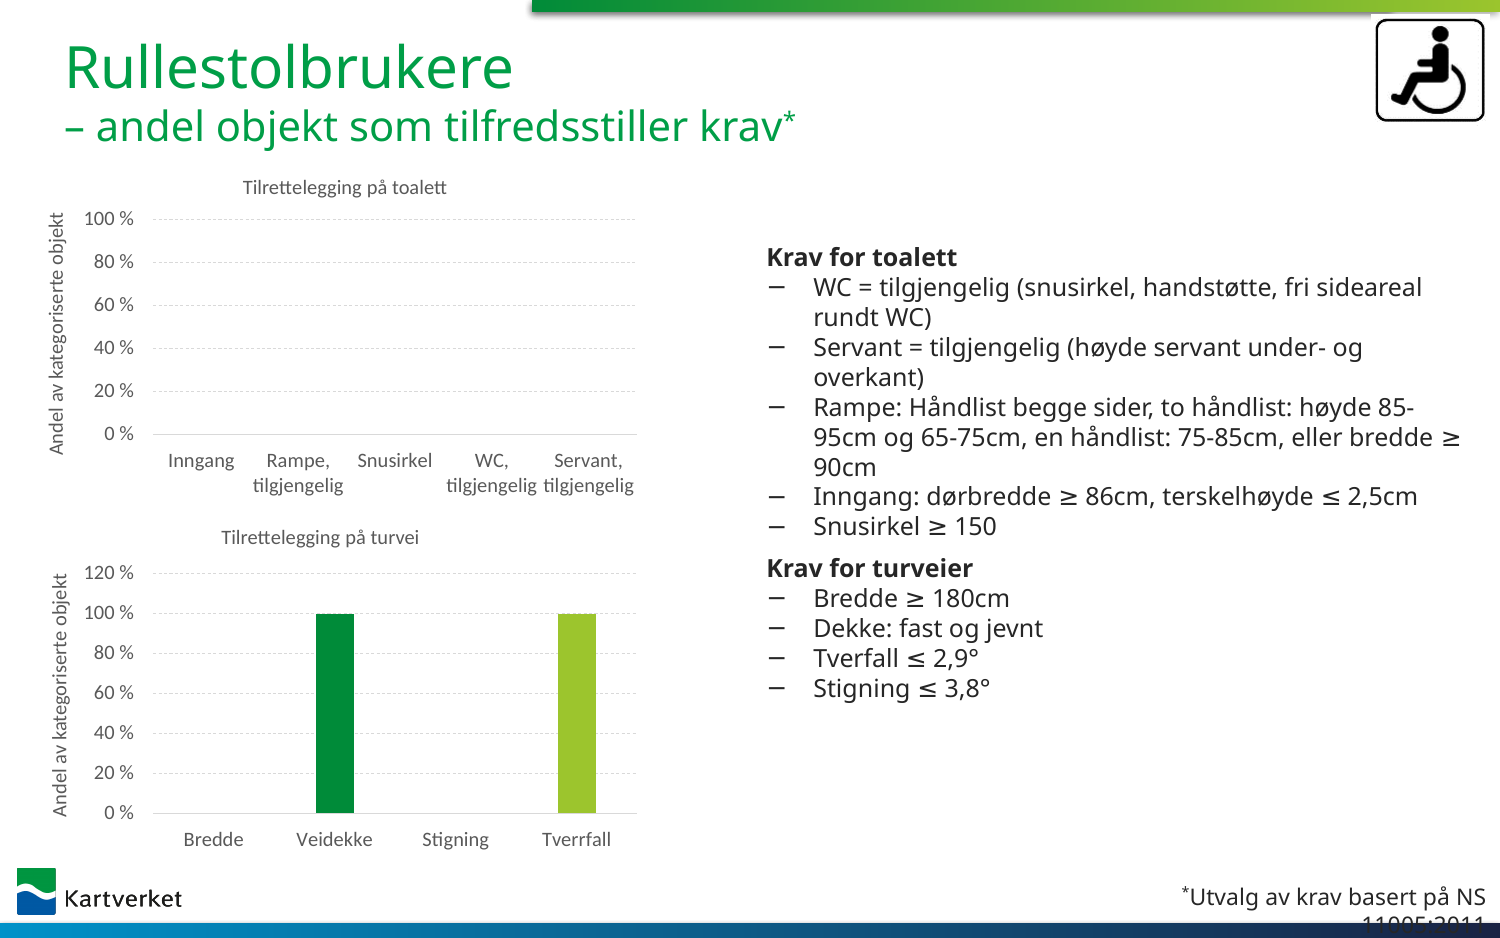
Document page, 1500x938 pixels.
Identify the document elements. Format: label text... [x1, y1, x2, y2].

picture [1371, 13, 1491, 127]
text_box Krav for toalett WC = tilgjengelig (snusirkel, handstøtte, fri sideareal rundt WC) Servant = tilgjengelig (høyde servant under- og overkant) Rampe: Håndlist begge sider, to håndlist: høyde 85-95cm og 65-75cm, en håndlist: 75-85cm, eller bredde ≥ 90cm Inngang: dørbredde ≥ 86cm, terskelhøyde ≤ 2,5cm Snusirkel ≥ 150 [751, 234, 1483, 545]
picture [41, 520, 650, 859]
text_box Krav for turveier Bredde ≥ 180cm Dekke: fast og jevnt Tverfall ≤ 2,9° Stigning ≤ 3,8° [751, 545, 1483, 710]
text_box Rullestolbrukere – andel objekt som tilfredsstiller krav* [49, 14, 1431, 158]
picture [41, 166, 650, 505]
text_box *Utvalg av krav basert på NS 11005:2011 [1068, 873, 1500, 938]
